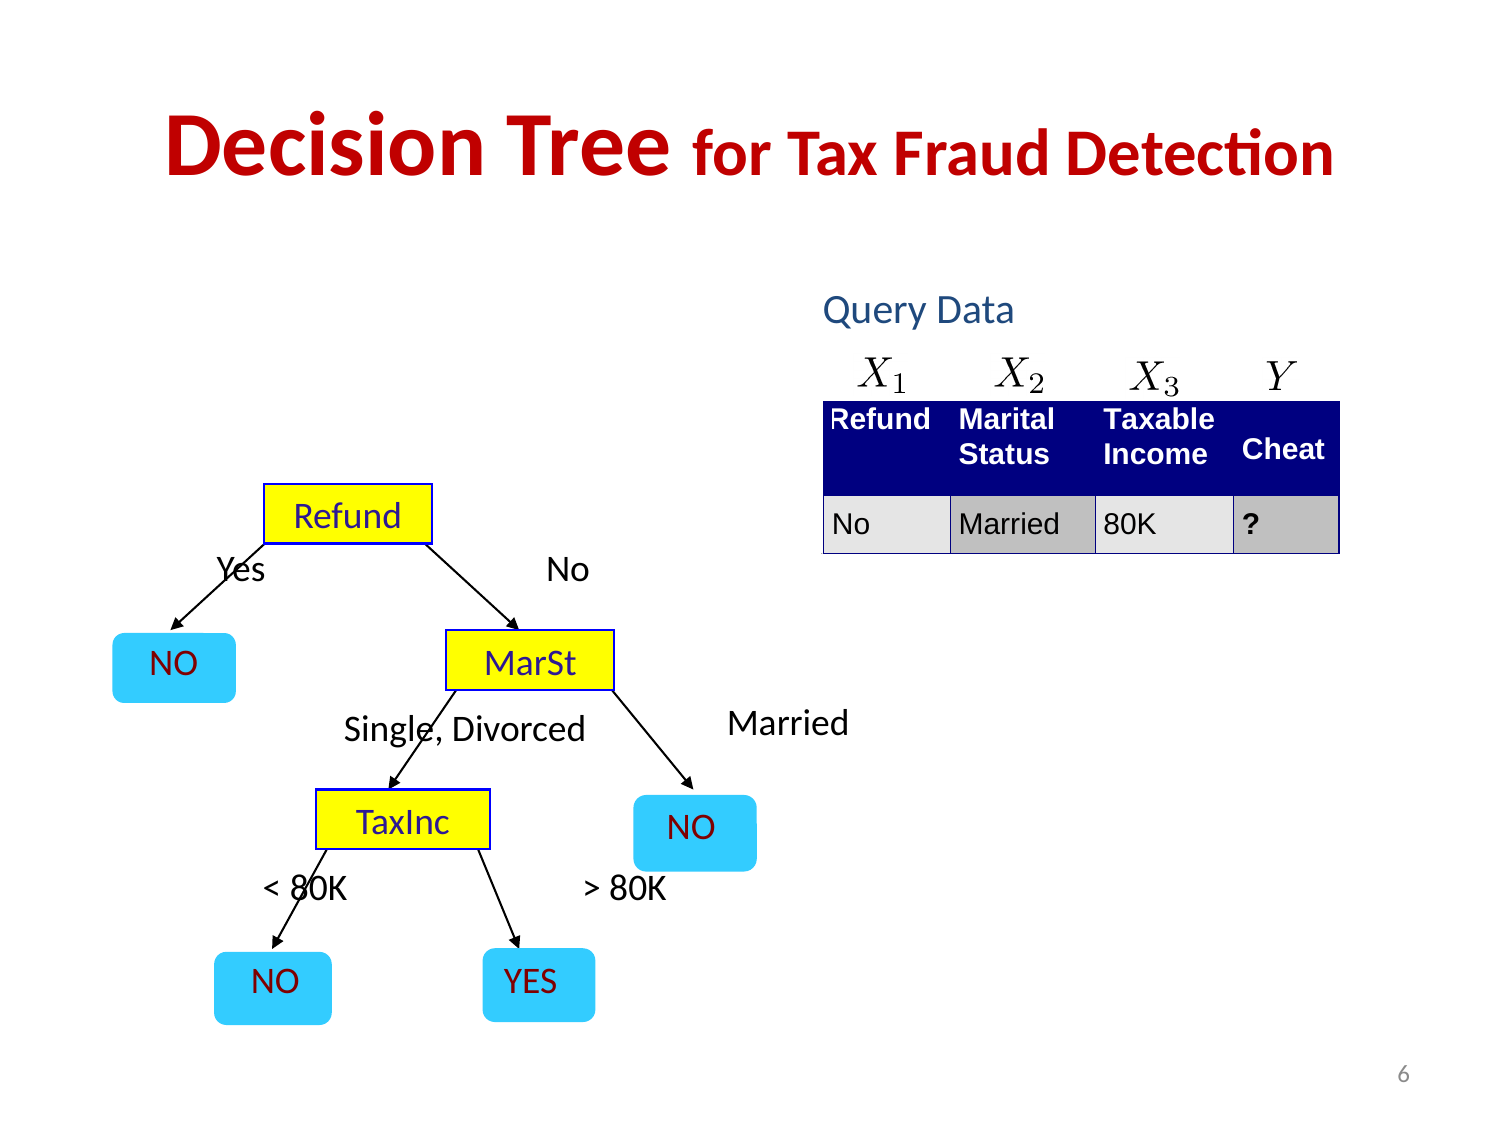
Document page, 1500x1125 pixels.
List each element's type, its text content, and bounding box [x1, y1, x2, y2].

picture [1124, 356, 1180, 400]
picture [990, 353, 1045, 396]
picture [1262, 356, 1301, 391]
title Decision Tree for Tax Fraud Detection [75, 45, 1425, 233]
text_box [112, 483, 813, 1026]
slide_number 6 [1074, 1042, 1425, 1103]
picture [853, 353, 909, 396]
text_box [812, 401, 1362, 588]
text_box Query Data [787, 283, 1050, 339]
